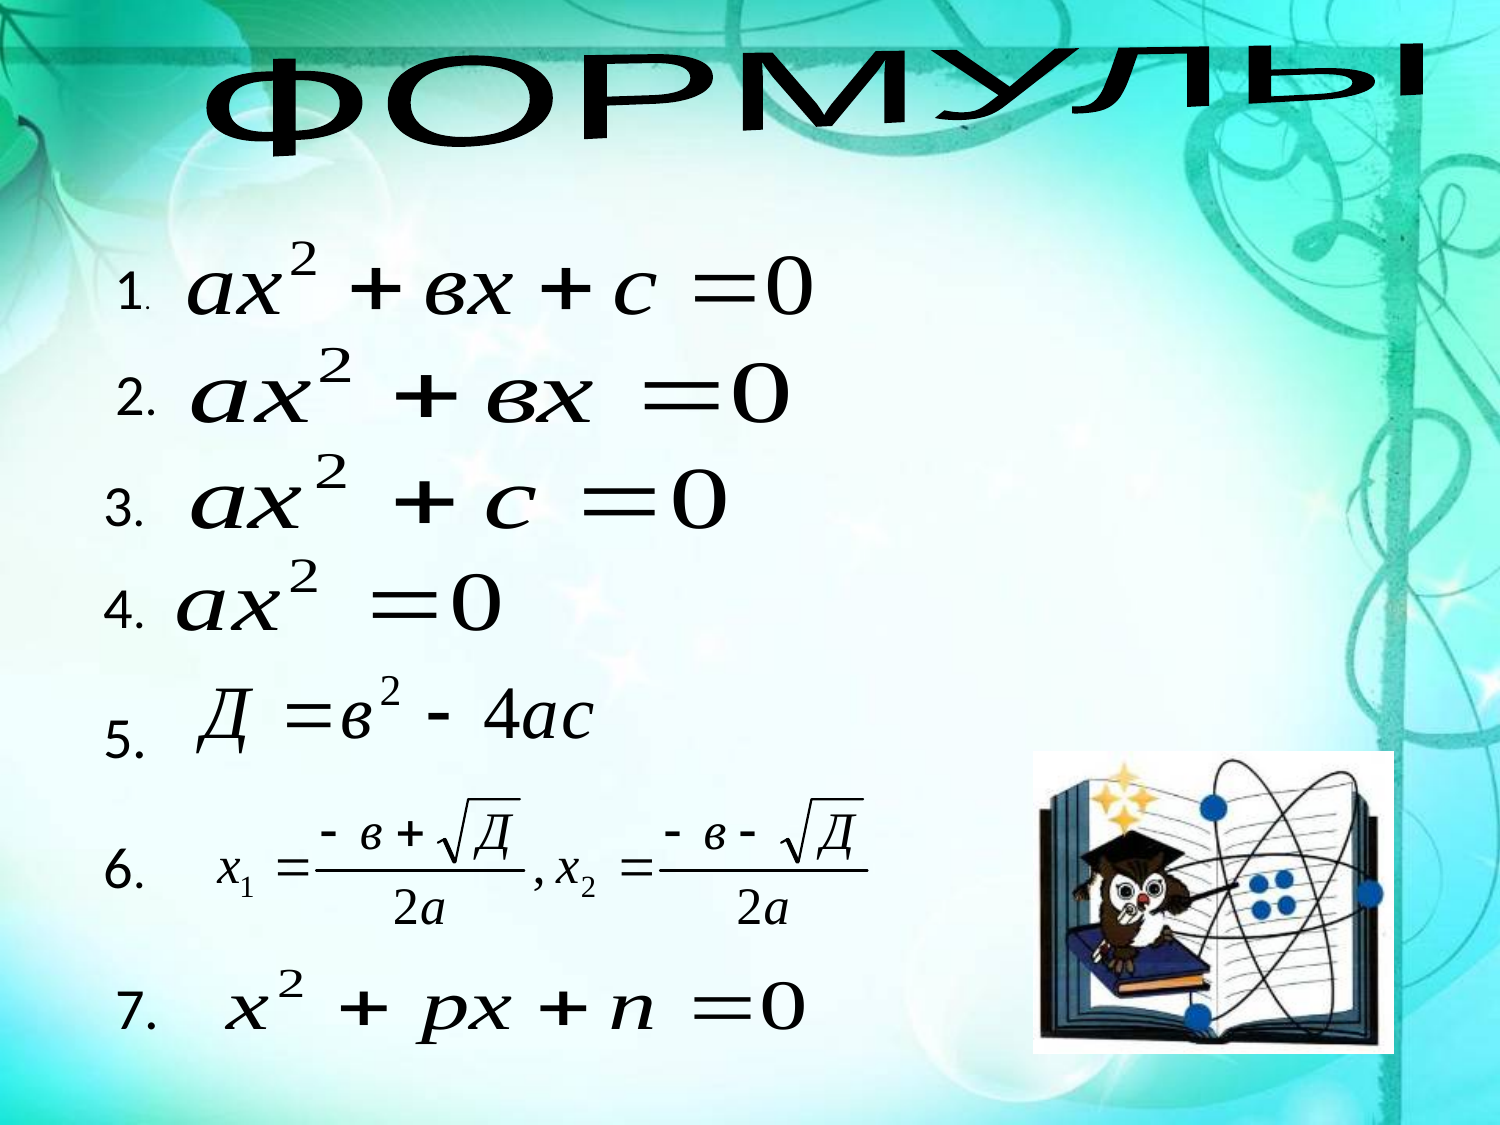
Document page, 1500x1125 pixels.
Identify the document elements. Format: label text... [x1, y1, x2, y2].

text_box 3. [88, 460, 165, 546]
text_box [170, 219, 831, 337]
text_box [159, 538, 526, 652]
text_box 7. [100, 964, 186, 1049]
text_box 5. [88, 692, 174, 778]
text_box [182, 656, 609, 771]
text_box 1. [100, 243, 165, 329]
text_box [170, 432, 750, 551]
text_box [170, 325, 810, 445]
picture [0, 1, 1500, 1125]
text_box 6. [88, 822, 172, 908]
text_box 4. [88, 562, 154, 648]
text_box 2. [100, 350, 165, 435]
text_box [206, 786, 881, 937]
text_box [206, 952, 822, 1059]
